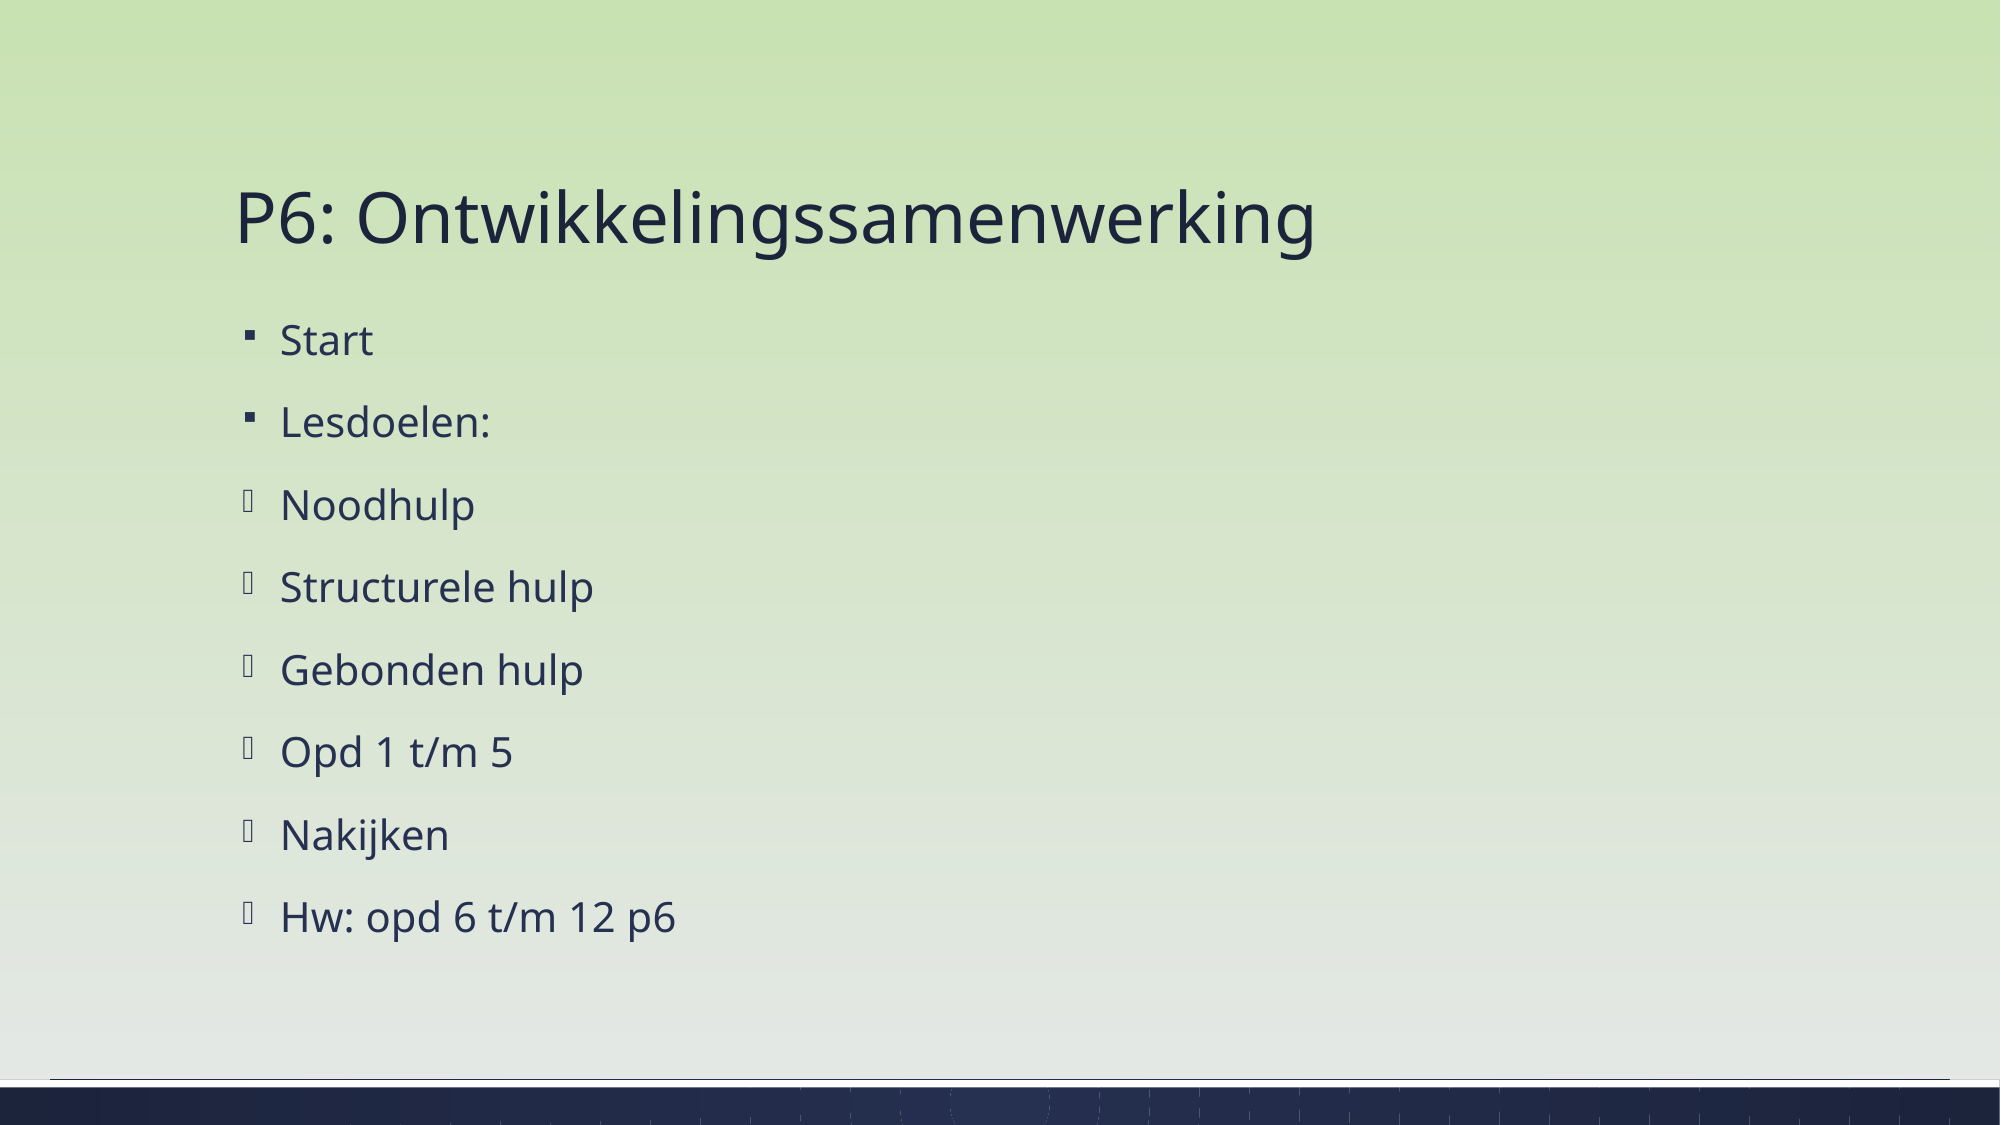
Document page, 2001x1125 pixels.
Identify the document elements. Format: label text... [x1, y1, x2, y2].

title P6: Ontwikkelingssamenwerking [219, 76, 1780, 267]
list Start Lesdoelen: Noodhulp Structurele hulp Gebonden hulp Opd 1 t/m 5 Nakijken Hw: opd 6 t/m 12 p6 [219, 311, 1780, 990]
